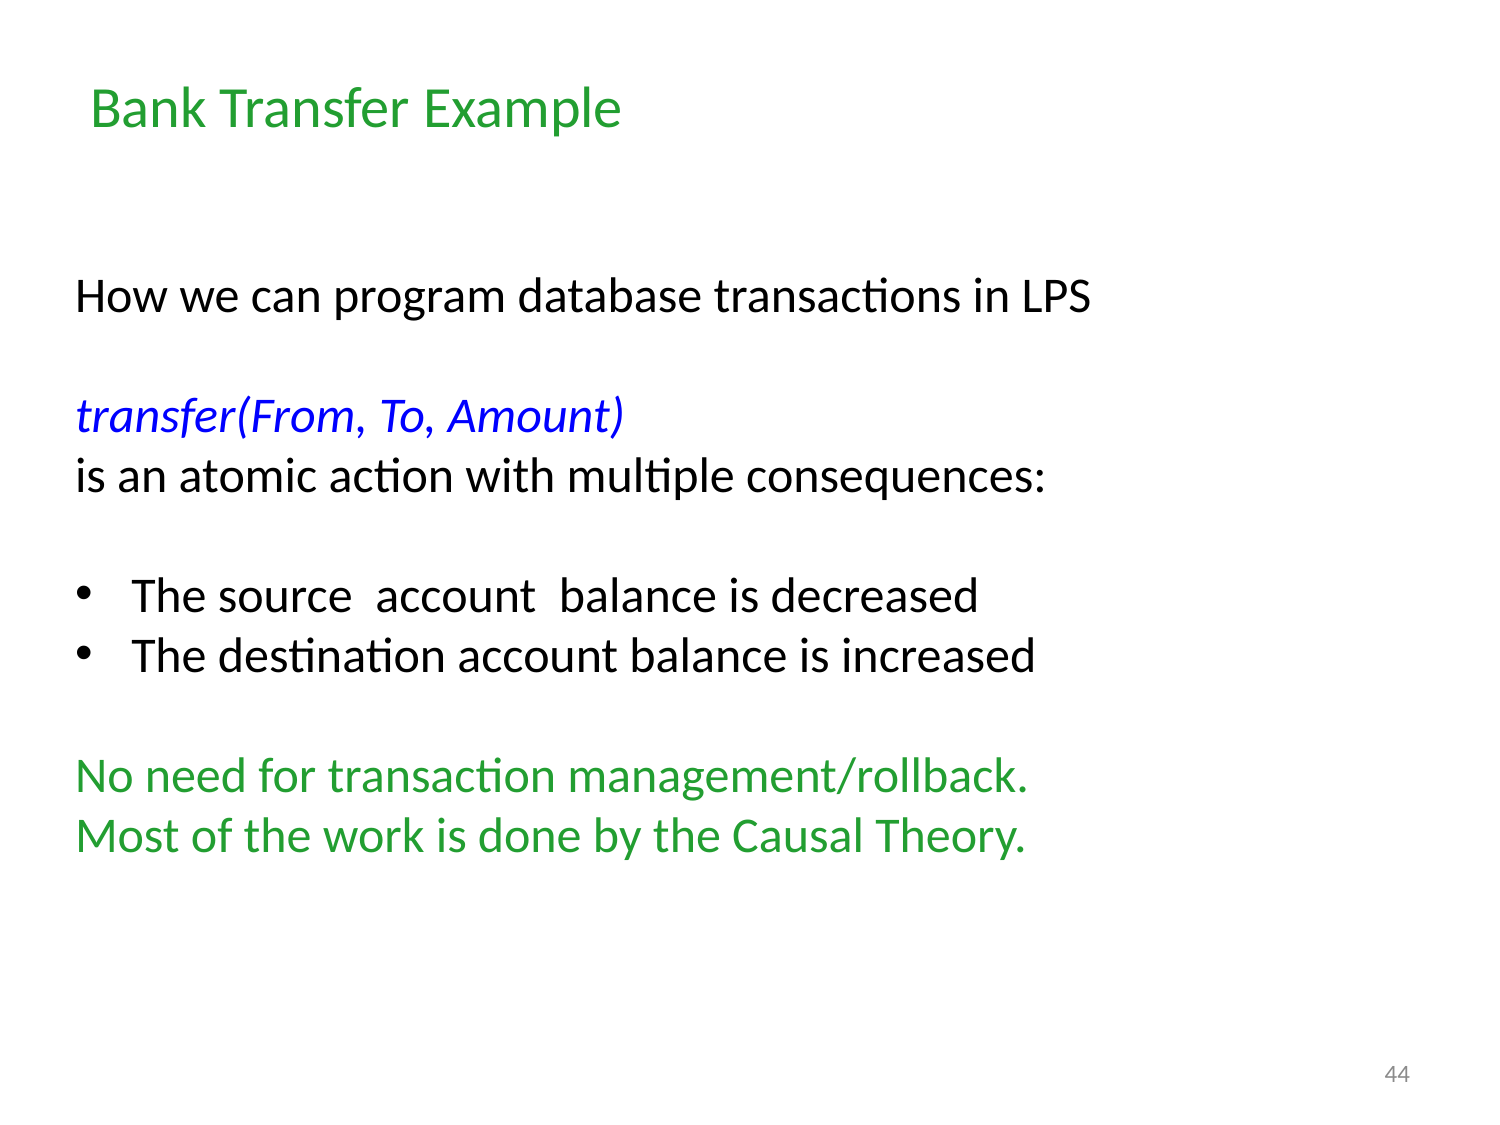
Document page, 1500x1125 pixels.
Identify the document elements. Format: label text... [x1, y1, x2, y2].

slide_number 44 [1074, 1042, 1425, 1103]
list How we can program database transactions in LPS transfer(From, To, Amount) is an atomic action with multiple consequences: The source account balance is decreased The destination account balance is increased No need for transaction management/rollback. Most of the work is done by the Causal Theory. [75, 262, 1425, 1005]
title Bank Transfer Example [75, 45, 1425, 233]
